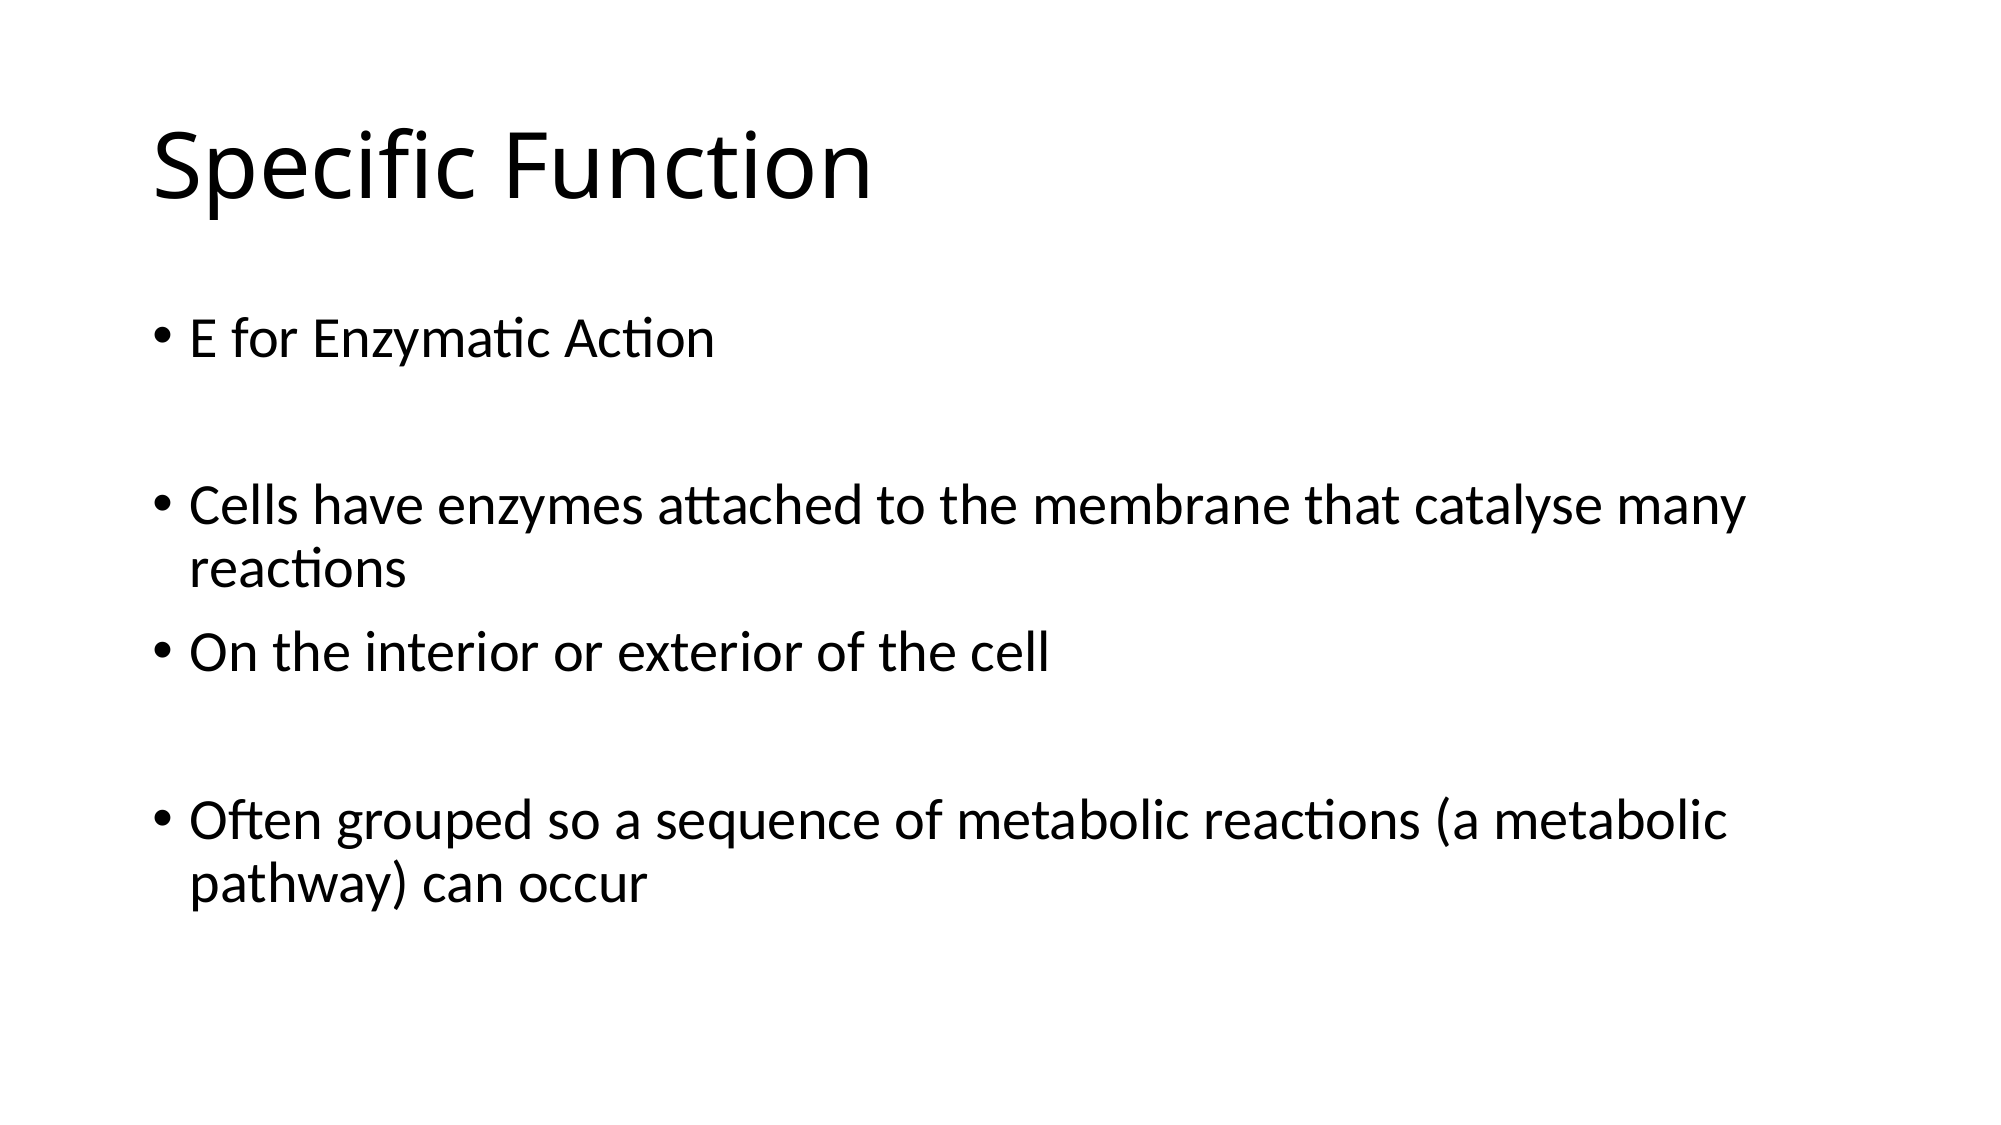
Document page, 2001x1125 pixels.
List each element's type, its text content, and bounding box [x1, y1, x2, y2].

title Specific Function [137, 59, 1863, 278]
list E for Enzymatic Action Cells have enzymes attached to the membrane that catalyse many reactions On the interior or exterior of the cell Often grouped so a sequence of metabolic reactions (a metabolic pathway) can occur [137, 299, 1863, 1014]
